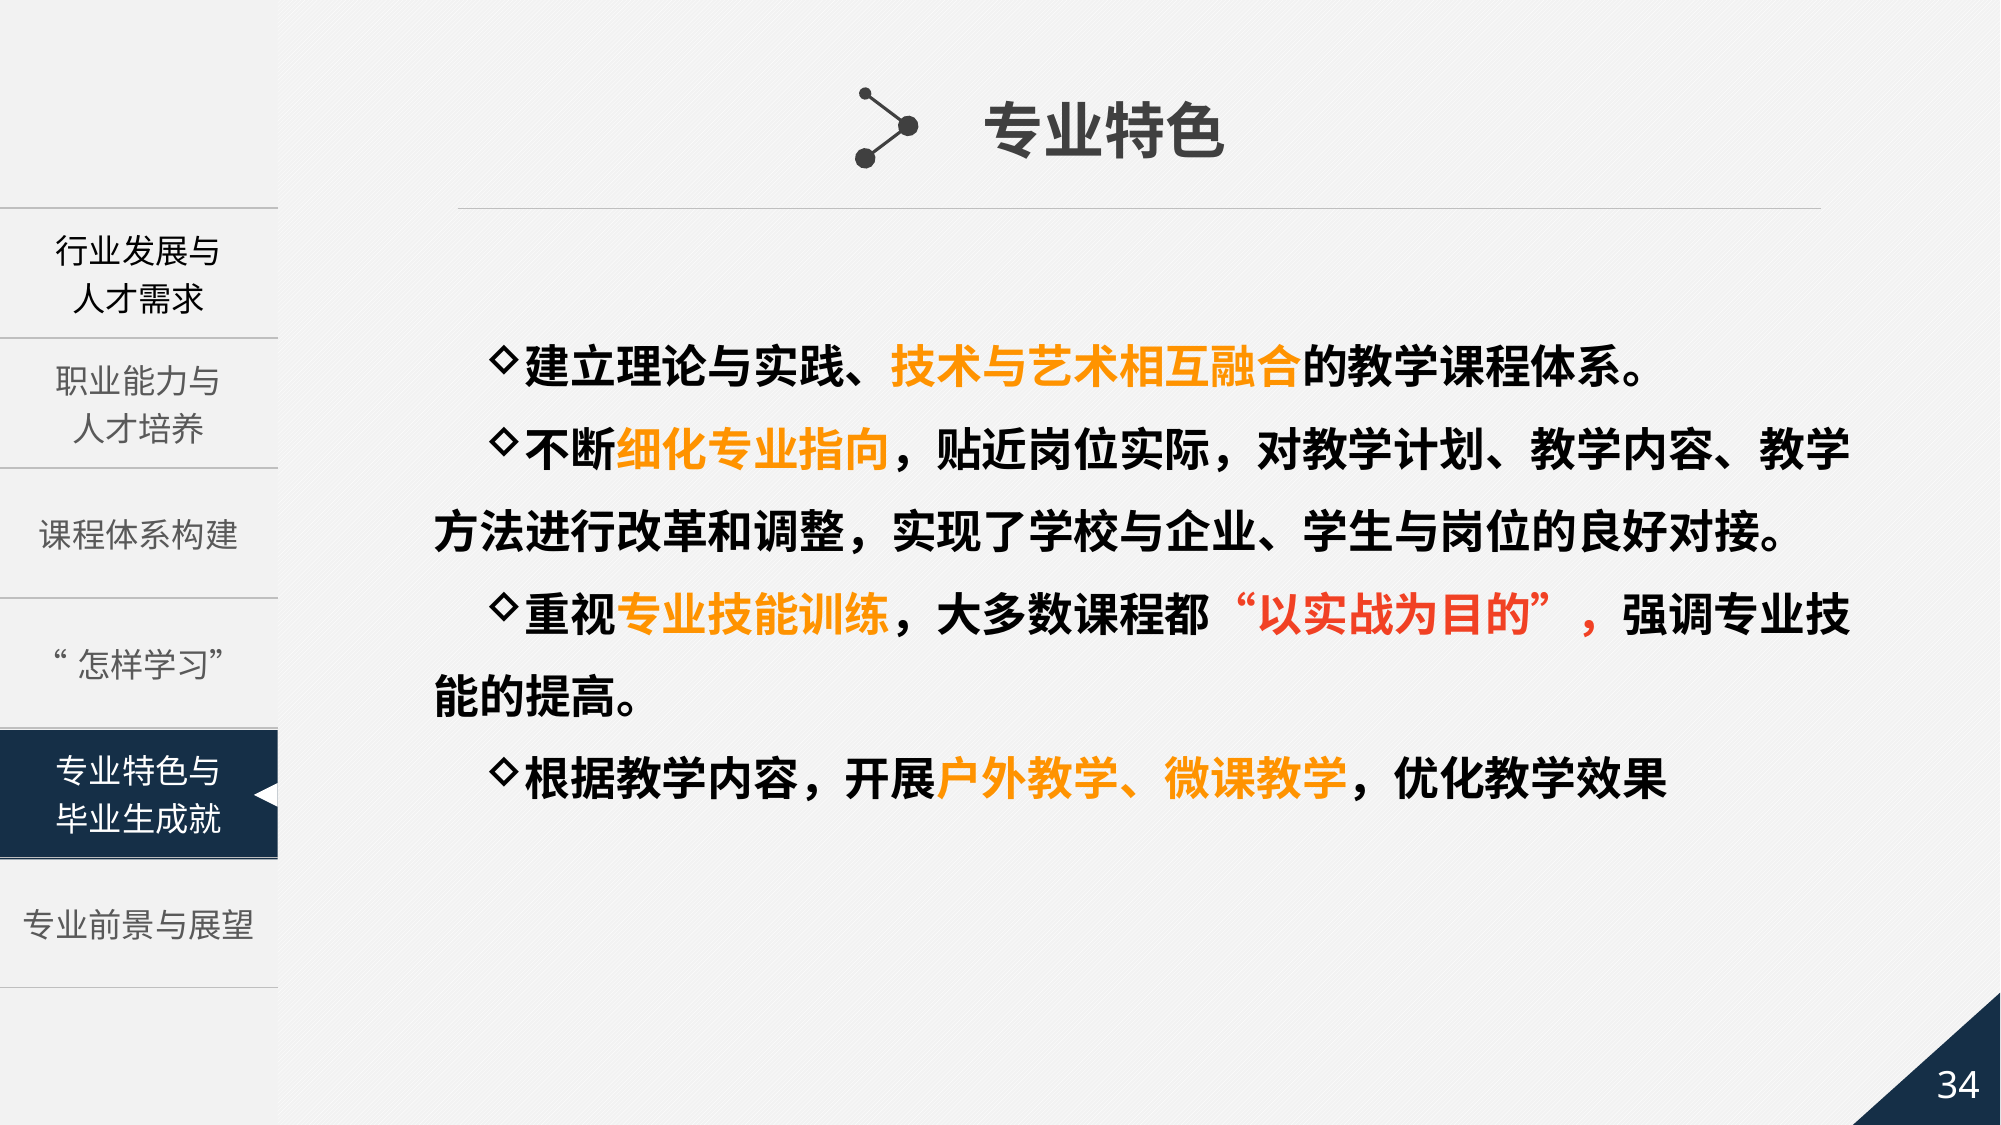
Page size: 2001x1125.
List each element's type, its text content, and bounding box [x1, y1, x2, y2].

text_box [865, 93, 909, 159]
text_box 建立理论与实践、技术与艺术相互融合的教学课程体系。 不断细化专业指向，贴近岗位实际，对教学计划、教学内容、教学方法进行改革和调整，实现了学校与企业、学生与岗位的良好对接。 重视专业技能训练，大多数课程都“以实战为目的”，强调专业技能的提高。 根据教学内容，开展户外教学、微课教学，优化教学效果 [343, 220, 1891, 813]
text_box 专业特色 [967, 84, 1242, 173]
